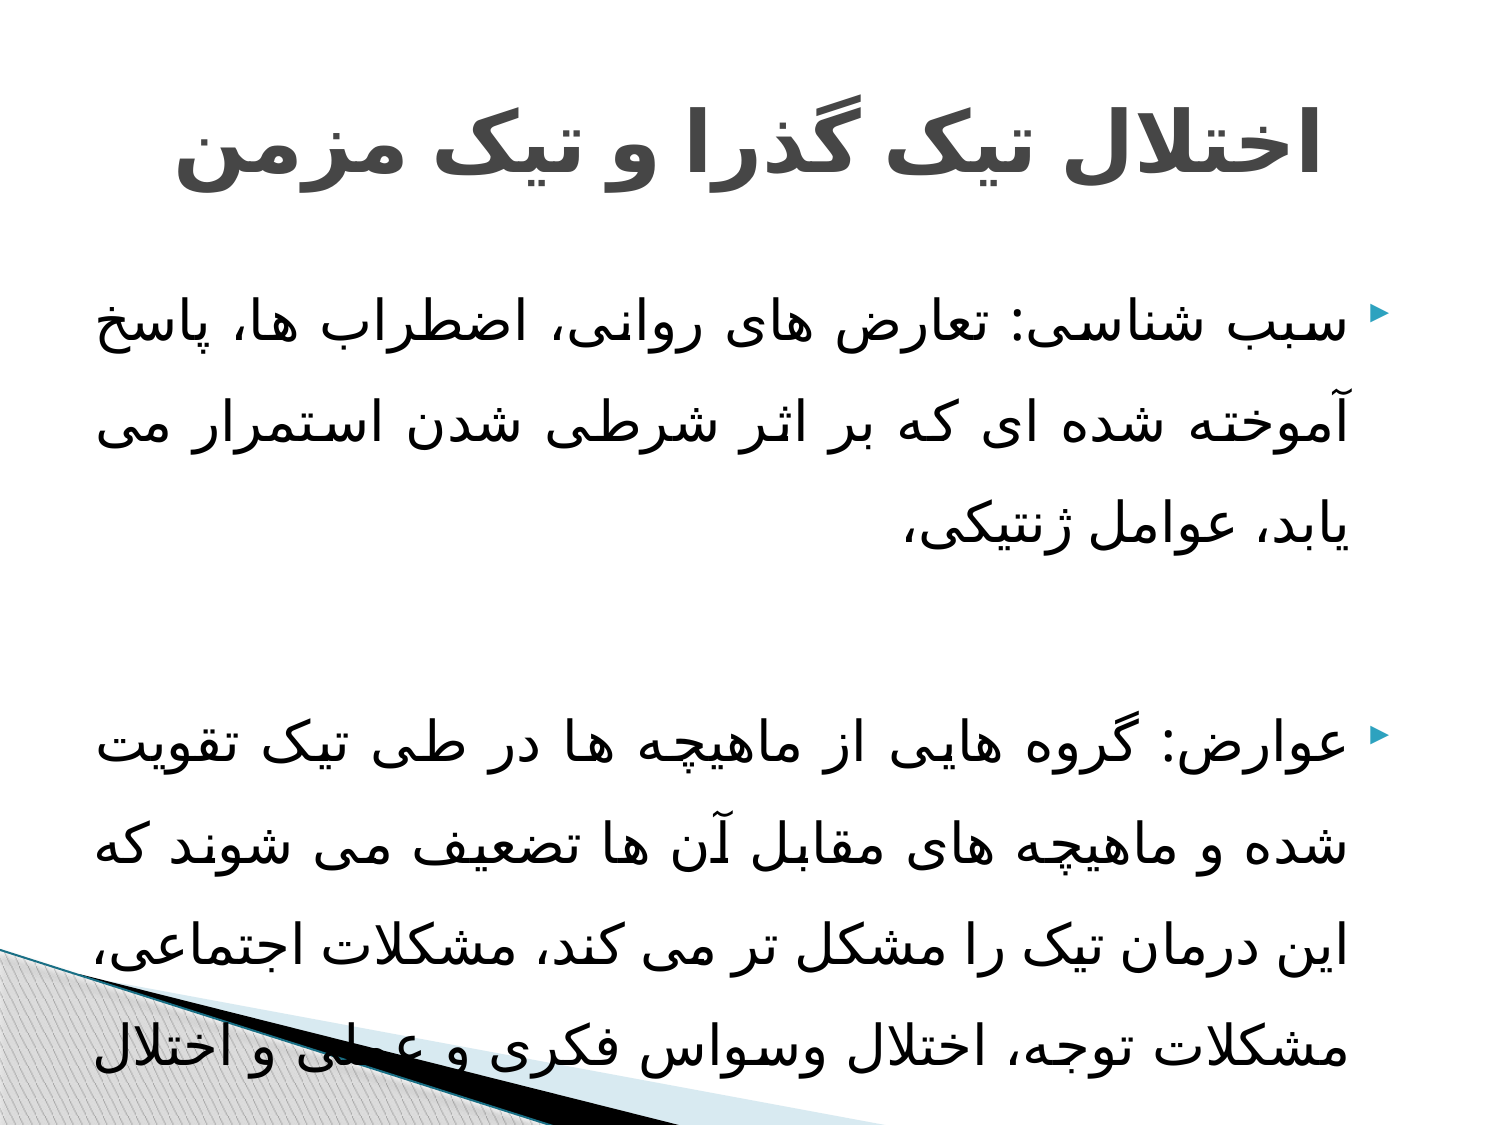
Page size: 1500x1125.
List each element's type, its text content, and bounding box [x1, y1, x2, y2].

title اختلال تیک گذرا و تیک مزمن [75, 45, 1425, 233]
list سبب شناسی: تعارض های روانی، اضطراب ها، پاسخ آموخته شده ای که بر اثر شرطی شدن استمرار می یابد، عوامل ژنتیکی، عوارض: گروه هایی از ماهیچه ها در طی تیک تقویت شده و ماهیچه های مقابل آن ها تضعیف می شوند که این درمان تیک را مشکل تر می کند، مشکلات اجتماعی، مشکلات توجه، اختلال وسواس فکری و عملی و اختلال توره [75, 243, 1425, 986]
